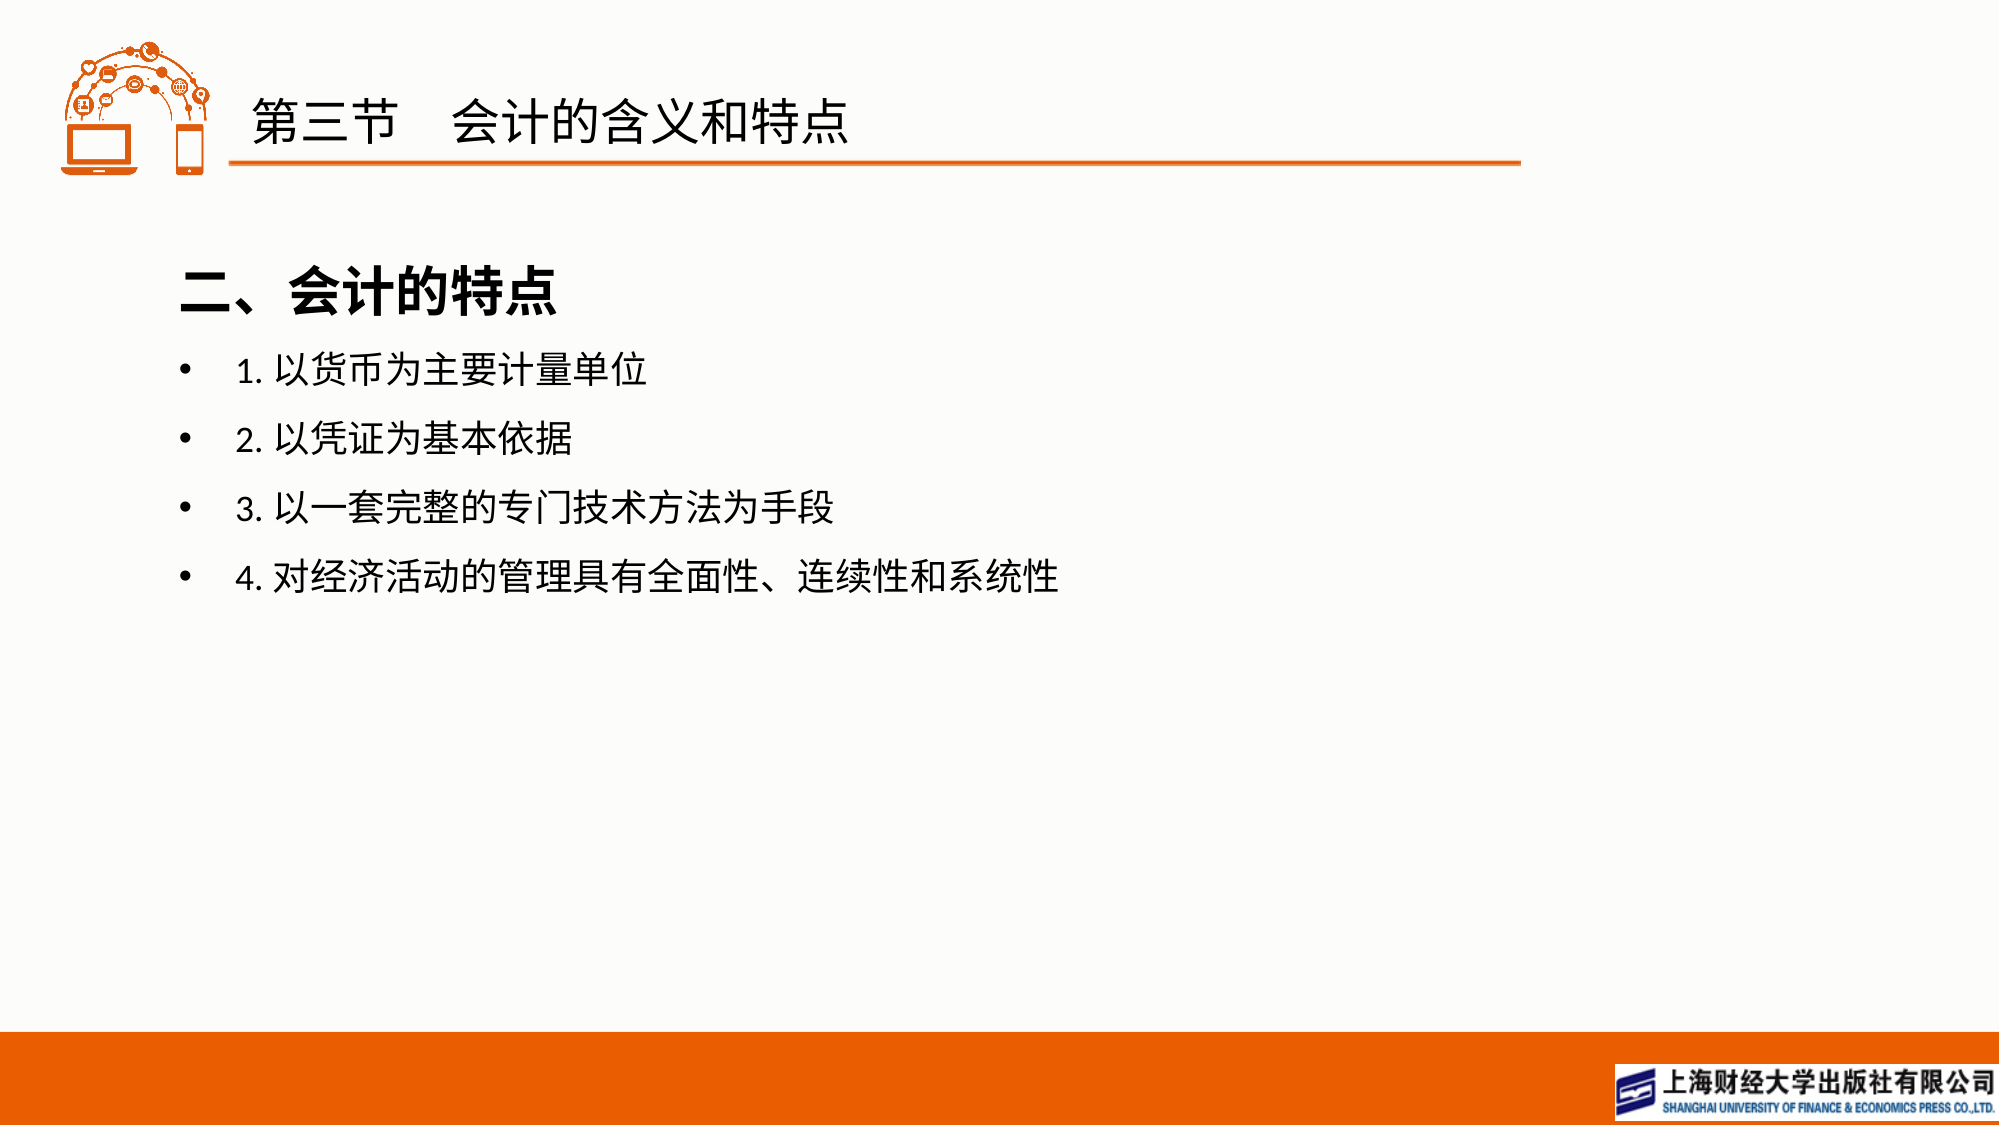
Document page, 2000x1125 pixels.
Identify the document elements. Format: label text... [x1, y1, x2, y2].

list 二、会计的特点 1.以货币为主要计量单位 2.以凭证为基本依据 3.以一套完整的专门技术方法为手段 4.对经济活动的管理具有全面性、连续性和系统性 [163, 227, 1825, 1049]
picture [0, 0, 2000, 1125]
title 第三节 会计的含义和特点 [235, 82, 1605, 189]
